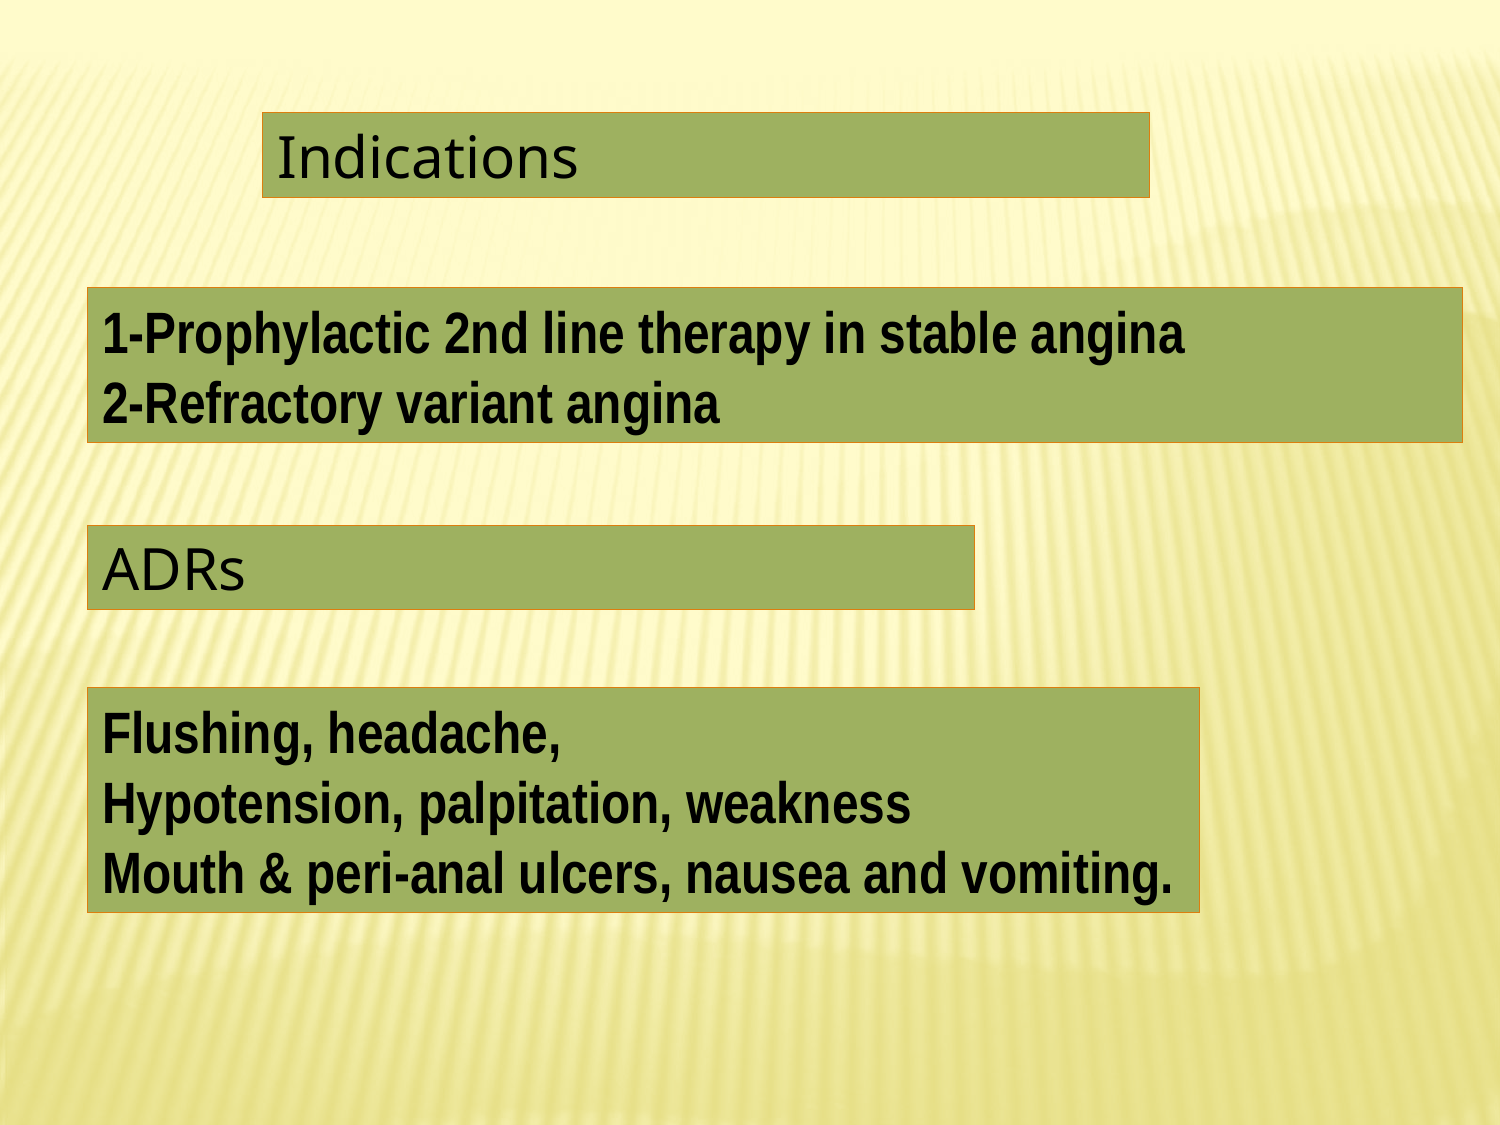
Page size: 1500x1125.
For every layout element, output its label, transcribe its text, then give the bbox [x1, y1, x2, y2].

text_box Indications [262, 112, 1150, 198]
text_box ADRs [87, 525, 975, 610]
text_box 1-Prophylactic 2nd line therapy in stable angina 2-Refractory variant angina [87, 287, 1463, 443]
text_box Flushing, headache, Hypotension, palpitation, weakness Mouth & peri-anal ulcers, nausea and vomiting. [87, 687, 1200, 913]
